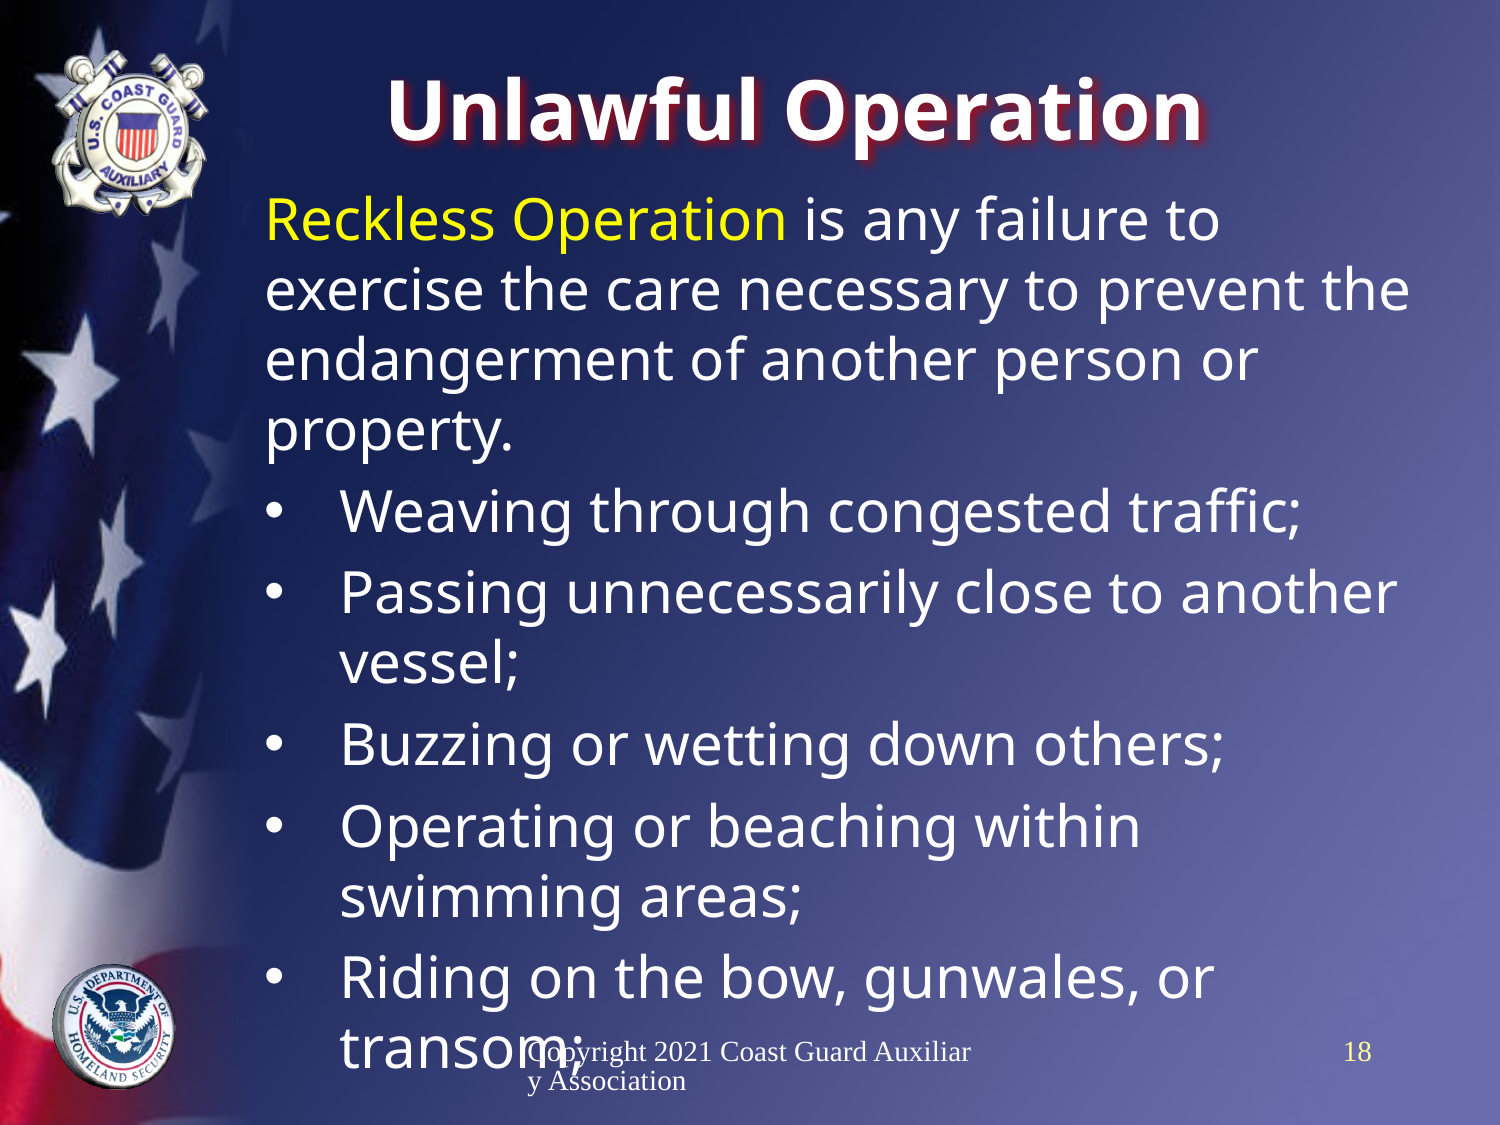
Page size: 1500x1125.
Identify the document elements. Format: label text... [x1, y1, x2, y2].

text_box Reckless Operation is any failure to exercise the care necessary to prevent the endangerment of another person or property. Weaving through congested traffic; Passing unnecessarily close to another vessel; Buzzing or wetting down others; Operating or beaching within swimming areas; Riding on the bow, gunwales, or transom; [249, 174, 1450, 1125]
title Unlawful Operation [137, 37, 1388, 177]
picture [0, 0, 1500, 1125]
footer Copyright 2021 Coast Guard Auxiliary Association [512, 1025, 988, 1100]
